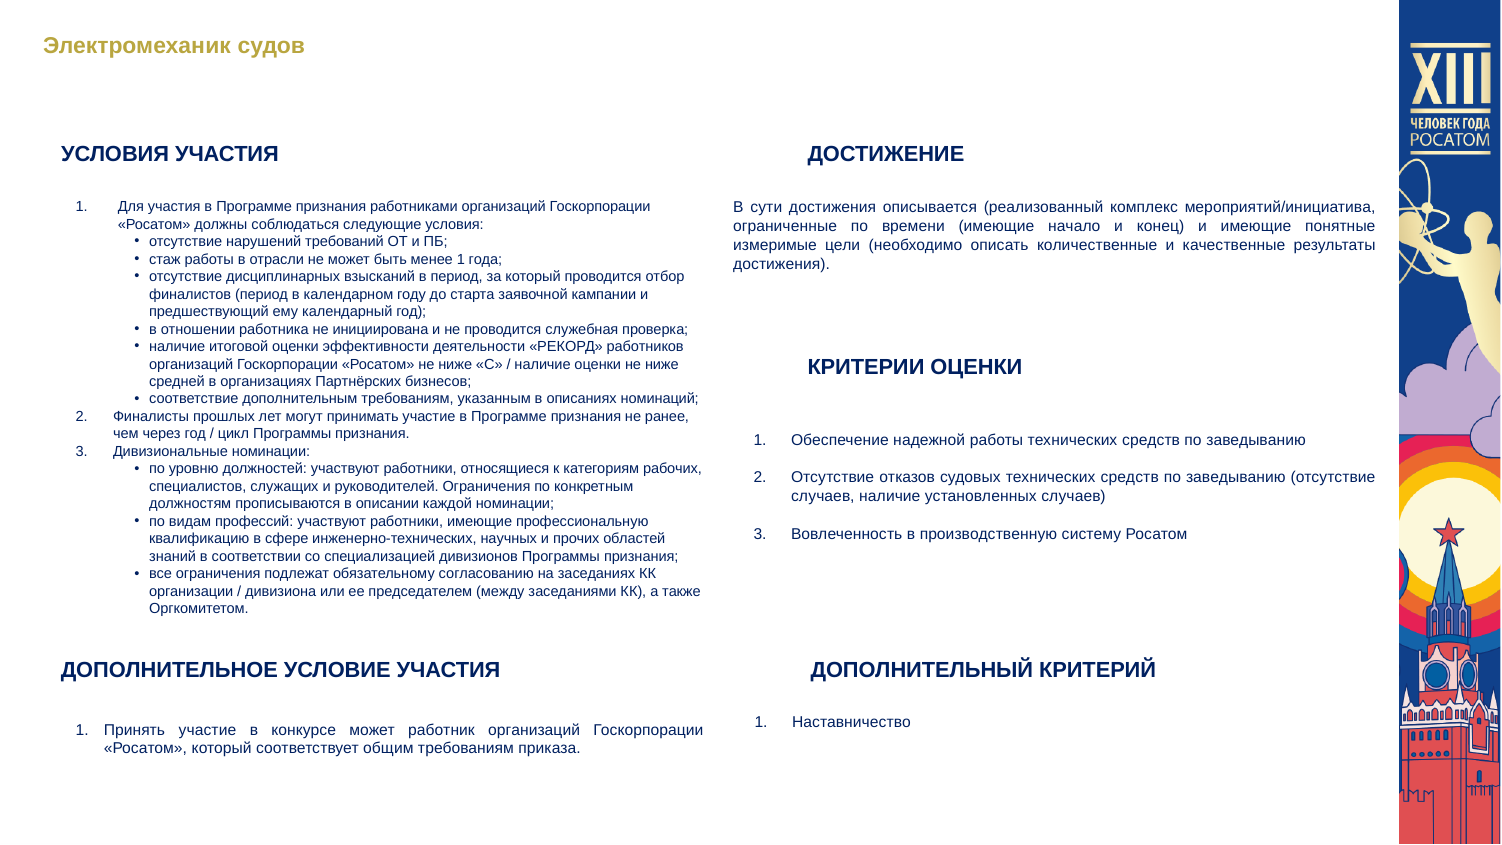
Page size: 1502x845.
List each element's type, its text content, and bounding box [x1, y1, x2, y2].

text_box Электромеханик судов [28, 23, 1402, 66]
text_box Наставничество [739, 704, 1391, 776]
text_box УСЛОВИЯ УЧАСТИЯ [60, 126, 411, 169]
picture [0, 0, 1501, 844]
text_box ДОПОЛНИТЕЛЬНОЕ УСЛОВИЕ УЧАСТИЯ [60, 642, 652, 685]
text_box ДОПОЛНИТЕЛЬНЫЙ КРИТЕРИЙ [810, 642, 1303, 701]
text_box Обеспечение надежной работы технических средств по заведыванию Отсутствие отказов судовых технических средств по заведыванию (отсутствие случаев, наличие установленных случаев) Вовлеченность в производственную систему Росатом [738, 422, 1390, 550]
text_box КРИТЕРИИ ОЦЕНКИ [807, 339, 1158, 381]
text_box Принять участие в конкурсе может работник организаций Госкорпорации «Росатом», который соответствует общим требованиям приказа. [60, 712, 719, 765]
text_box В сути достижения описывается (реализованный комплекс мероприятий/инициатива, ограниченные по времени (имеющие начало и конец) и имеющие понятные измеримые цели (необходимо описать количественные и качественные результаты достижения). [718, 189, 1391, 280]
text_box Для участия в Программе признания работниками организаций Госкорпорации «Росатом» должны соблюдаться следующие условия: отсутствие нарушений требований ОТ и ПБ; стаж работы в отрасли не может быть менее 1 года; отсутствие дисциплинарных взысканий в период, за который проводится отбор финалистов (период в календарном году до старта заявочной кампании и предшествующий ему календарный год); в отношении работника не инициирована и не проводится служебная проверка; наличие итоговой оценки эффективности деятельности «РЕКОРД» работников организаций Госкорпорации «Росатом» не ниже «С» / наличие оценки не ниже средней в организациях Партнёрских бизнесов; соответствие дополнительным требованиям, указанным в описаниях номинаций; Финалисты прошлых лет могут принимать участие в Программе признания не ранее, чем через год / цикл Программы признания. Дивизиональные номинации: по уровню должностей: участвуют работники, относящиеся к категориям рабочих, специалистов, служащих и руководителей. Ограничения по конкретным должностям прописываются в описании каждой номинации; по видам профессий: участвуют работники, имеющие профессиональную квалификацию в сфере инженерно-технических, научных и прочих областей знаний в соответствии со специализацией дивизионов Программы признания; все ограничения подлежат обязательному согласованию на заседаниях КК организации / дивизиона или ее председателем (между заседаниями КК), а также Оргкомитетом. [60, 189, 727, 625]
text_box ДОСТИЖЕНИЕ [807, 126, 1158, 168]
